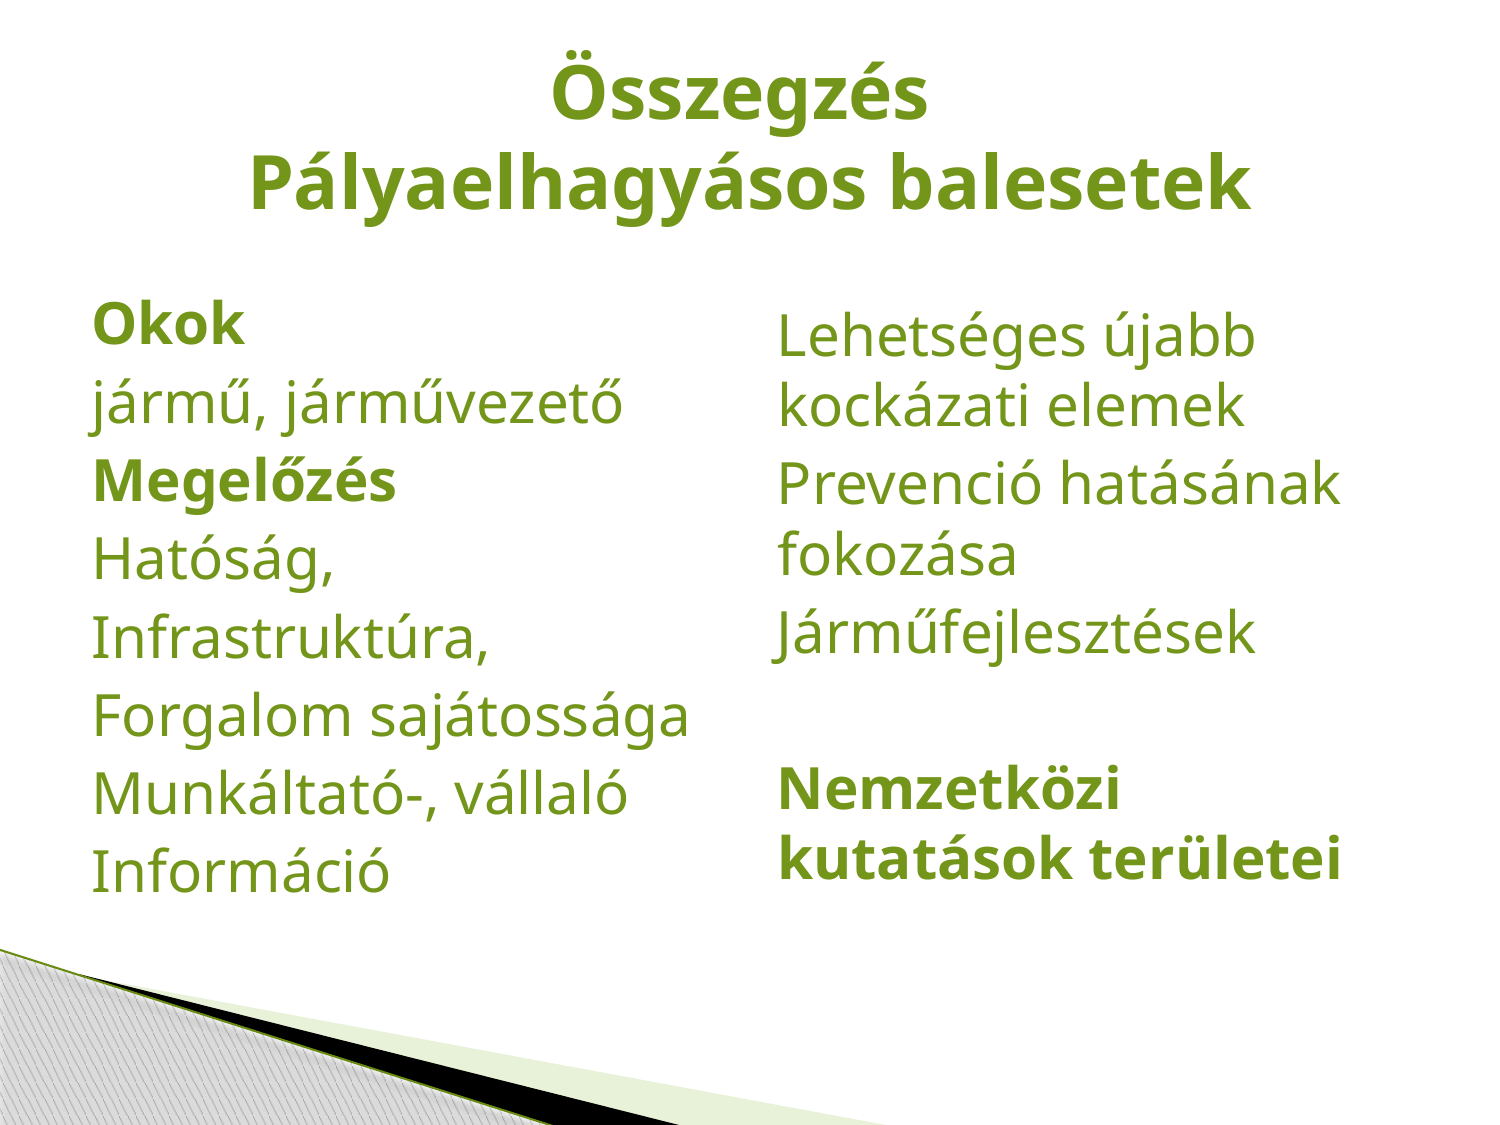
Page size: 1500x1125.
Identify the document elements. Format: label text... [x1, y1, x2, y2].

title Összegzés Pályaelhagyásos balesetek [75, 44, 1425, 233]
list Lehetséges újabb kockázati elemek Prevenció hatásának fokozása Járműfejlesztések Nemzetközi kutatások területei [761, 290, 1426, 945]
list Okok jármű, járművezető Megelőzés Hatóság, Infrastruktúra, Forgalom sajátossága Munkáltató-, vállaló Információ [76, 278, 740, 910]
